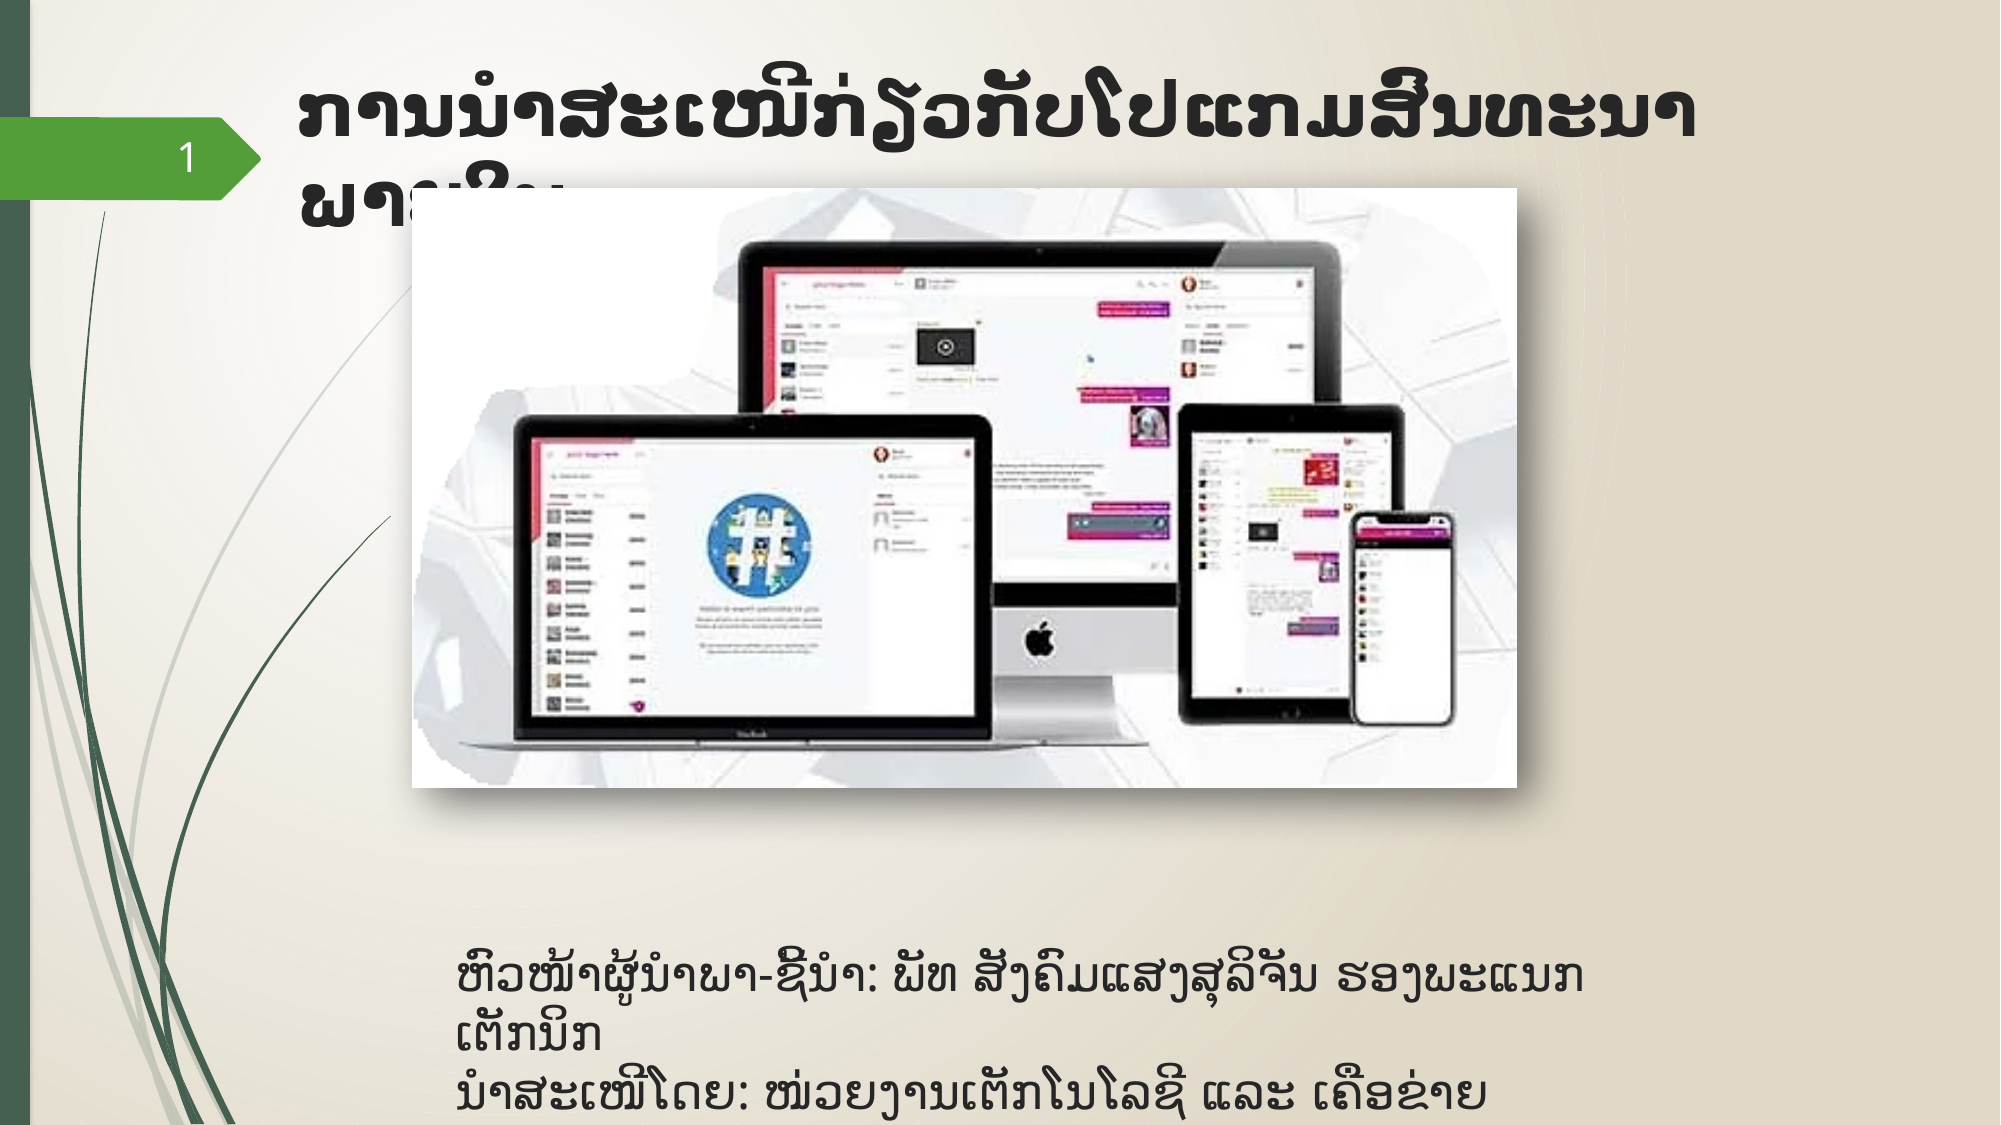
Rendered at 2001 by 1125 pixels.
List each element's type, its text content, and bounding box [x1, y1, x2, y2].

title ການນຳສະເໜີກ່ຽວກັບໂປແກມສົນທະນາພາຍໃນ [281, 54, 1816, 265]
text_box ຫົວໜ້າຜູ້ນໍາພາ-ຊີ້ນໍາ: ພັທ ສັງຄົມແສງສຸລິຈັນ ຮອງພະແນກເຕັກນິກ ນໍາສະເໜີໂດຍ: ໜ່ວຍງານເຕັກໂນໂລຊີ ແລະ ເຄືອຂ່າຍ [440, 935, 1690, 1125]
slide_number 1 [87, 129, 216, 190]
picture [411, 188, 1518, 788]
